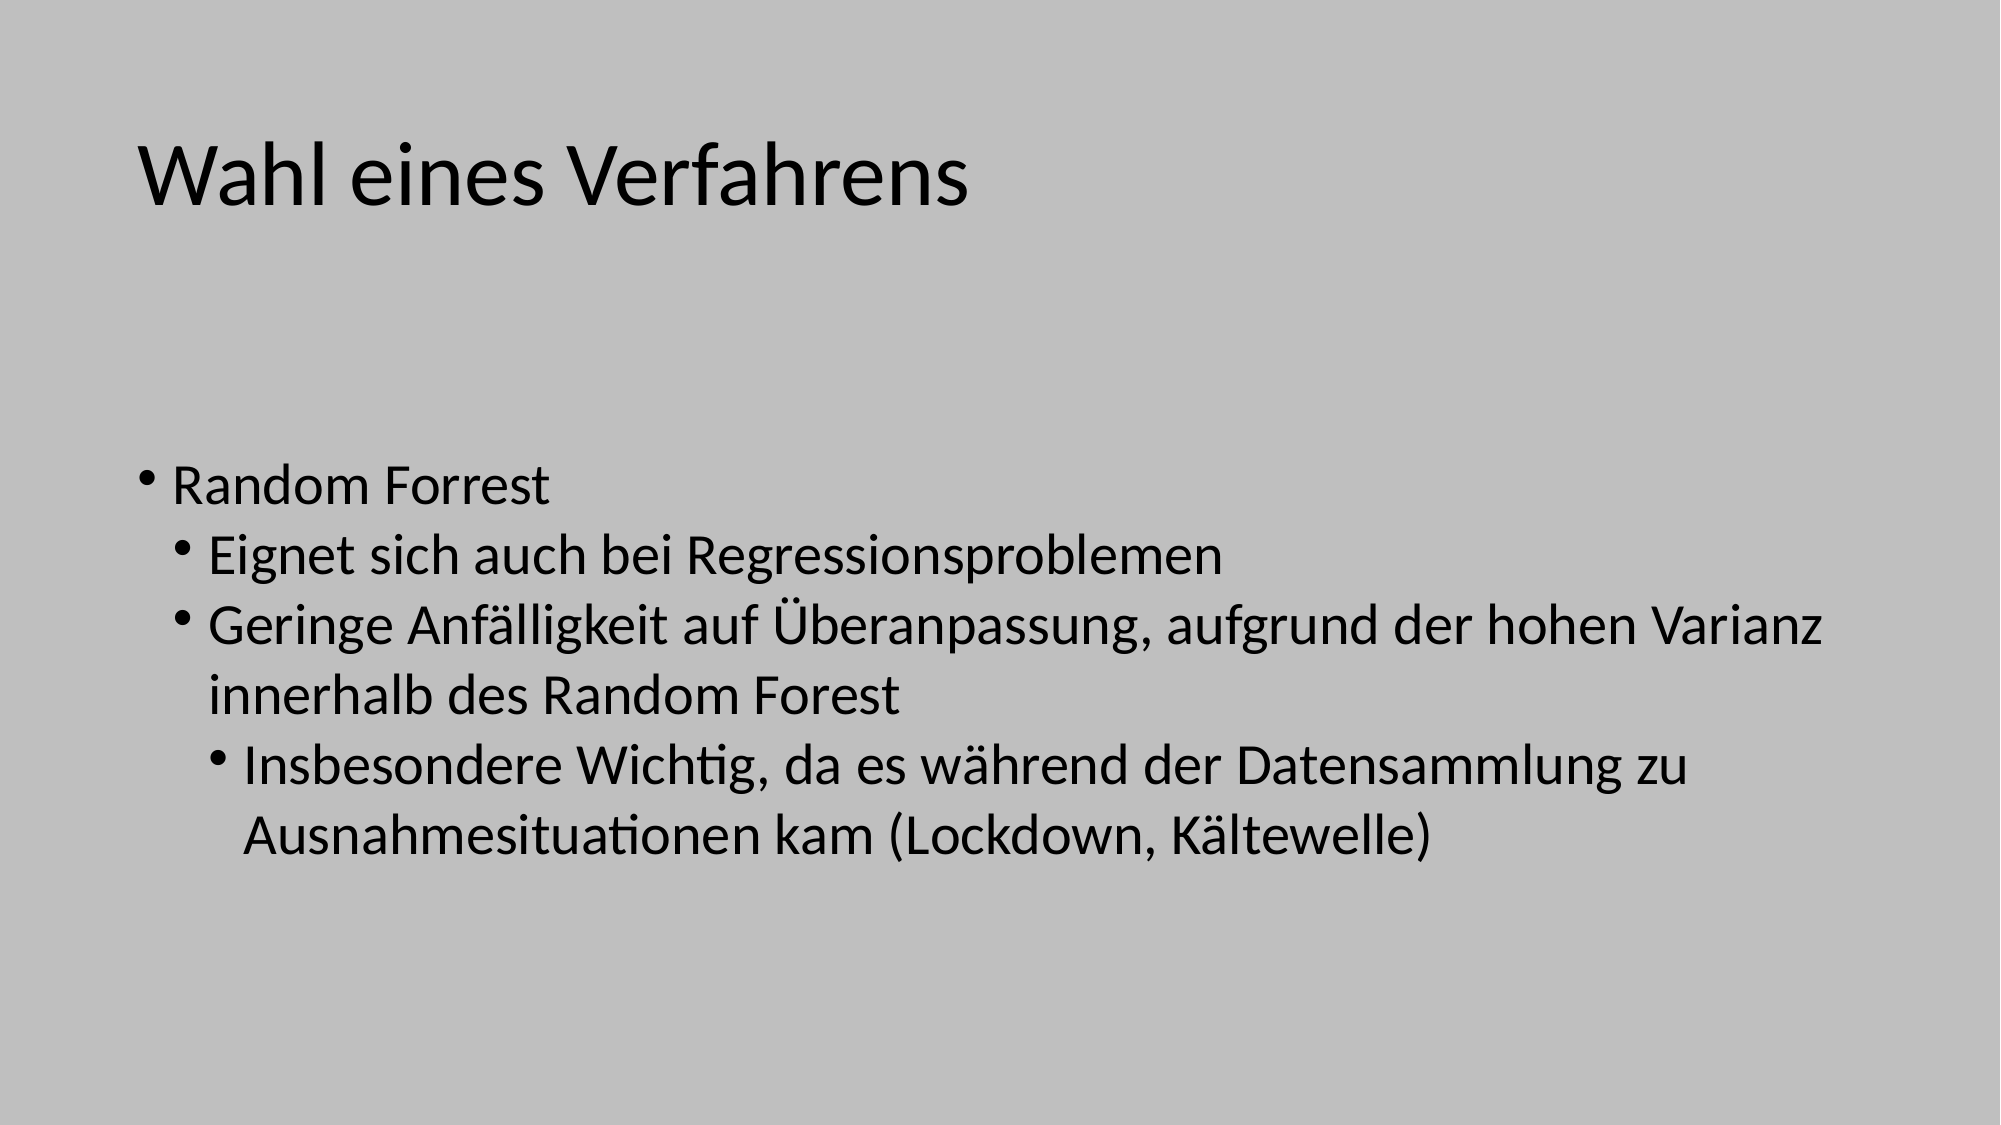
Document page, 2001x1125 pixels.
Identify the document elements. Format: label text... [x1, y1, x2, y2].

text_box Wahl eines Verfahrens [137, 59, 1863, 278]
text_box Random Forrest Eignet sich auch bei Regressionsproblemen Geringe Anfälligkeit auf Überanpassung, aufgrund der hohen Varianz innerhalb des Random Forest Insbesondere Wichtig, da es während der Datensammlung zu Ausnahmesituationen kam (Lockdown, Kältewelle) [137, 299, 1863, 1014]
